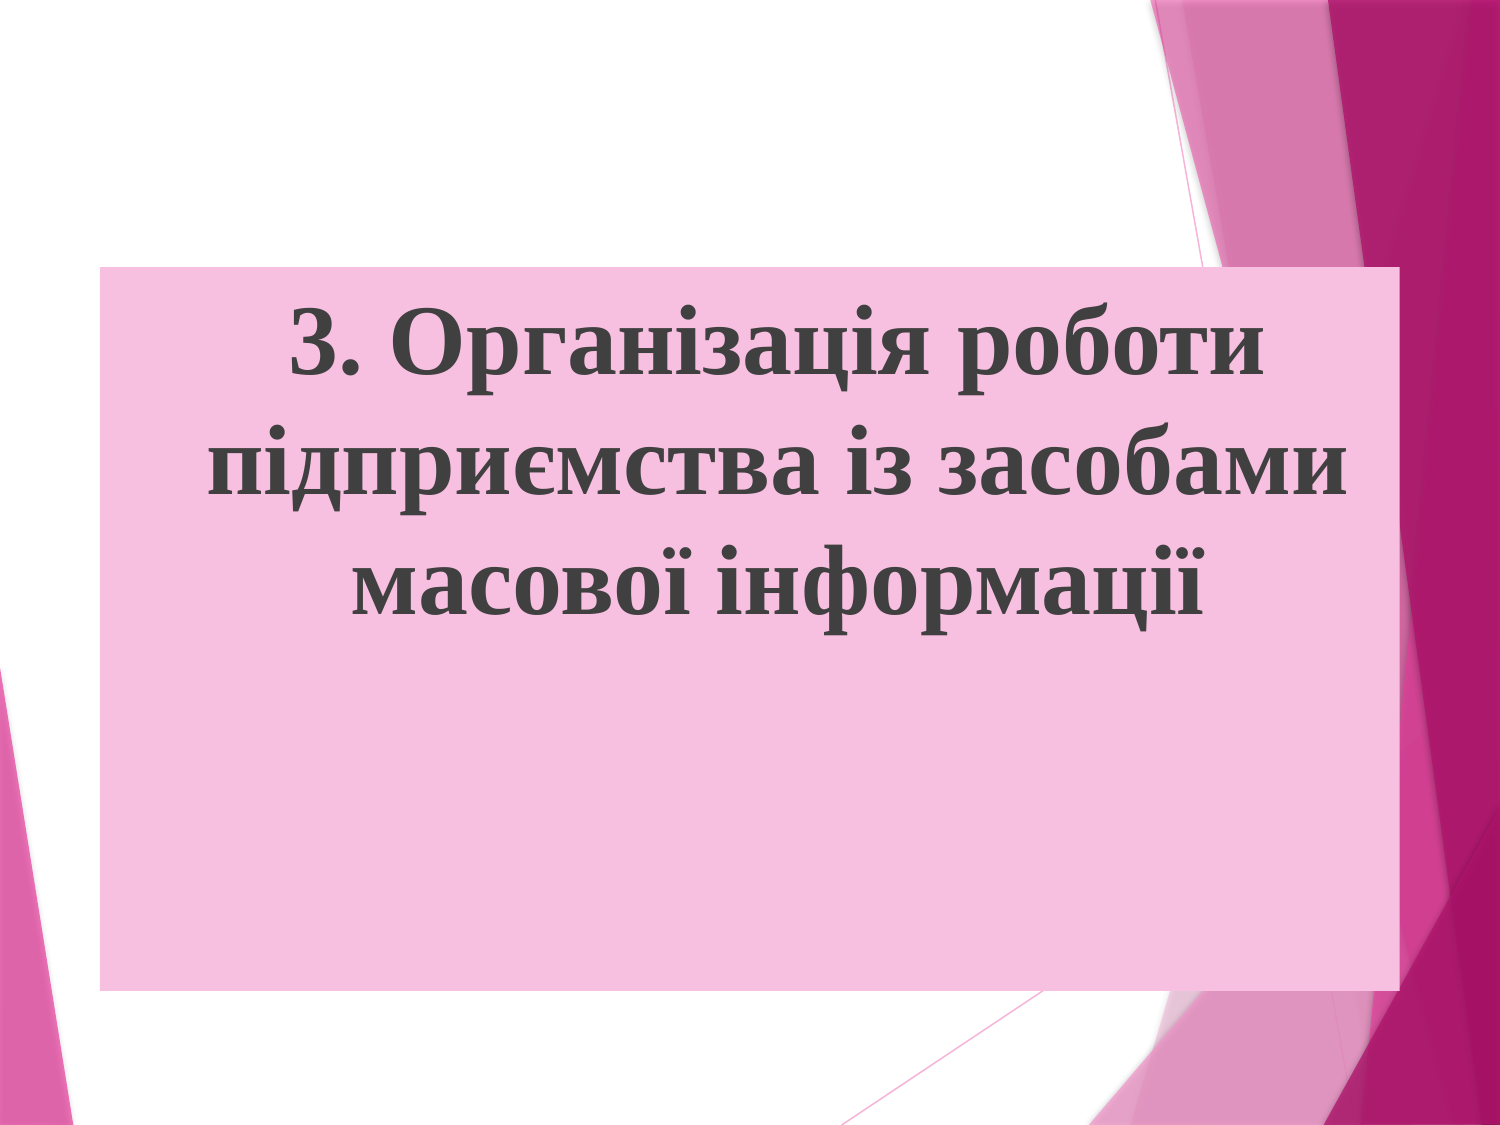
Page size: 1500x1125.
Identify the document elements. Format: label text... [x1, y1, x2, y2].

list 3. Організація роботи підприємства із засобами масової інформації [99, 267, 1400, 991]
